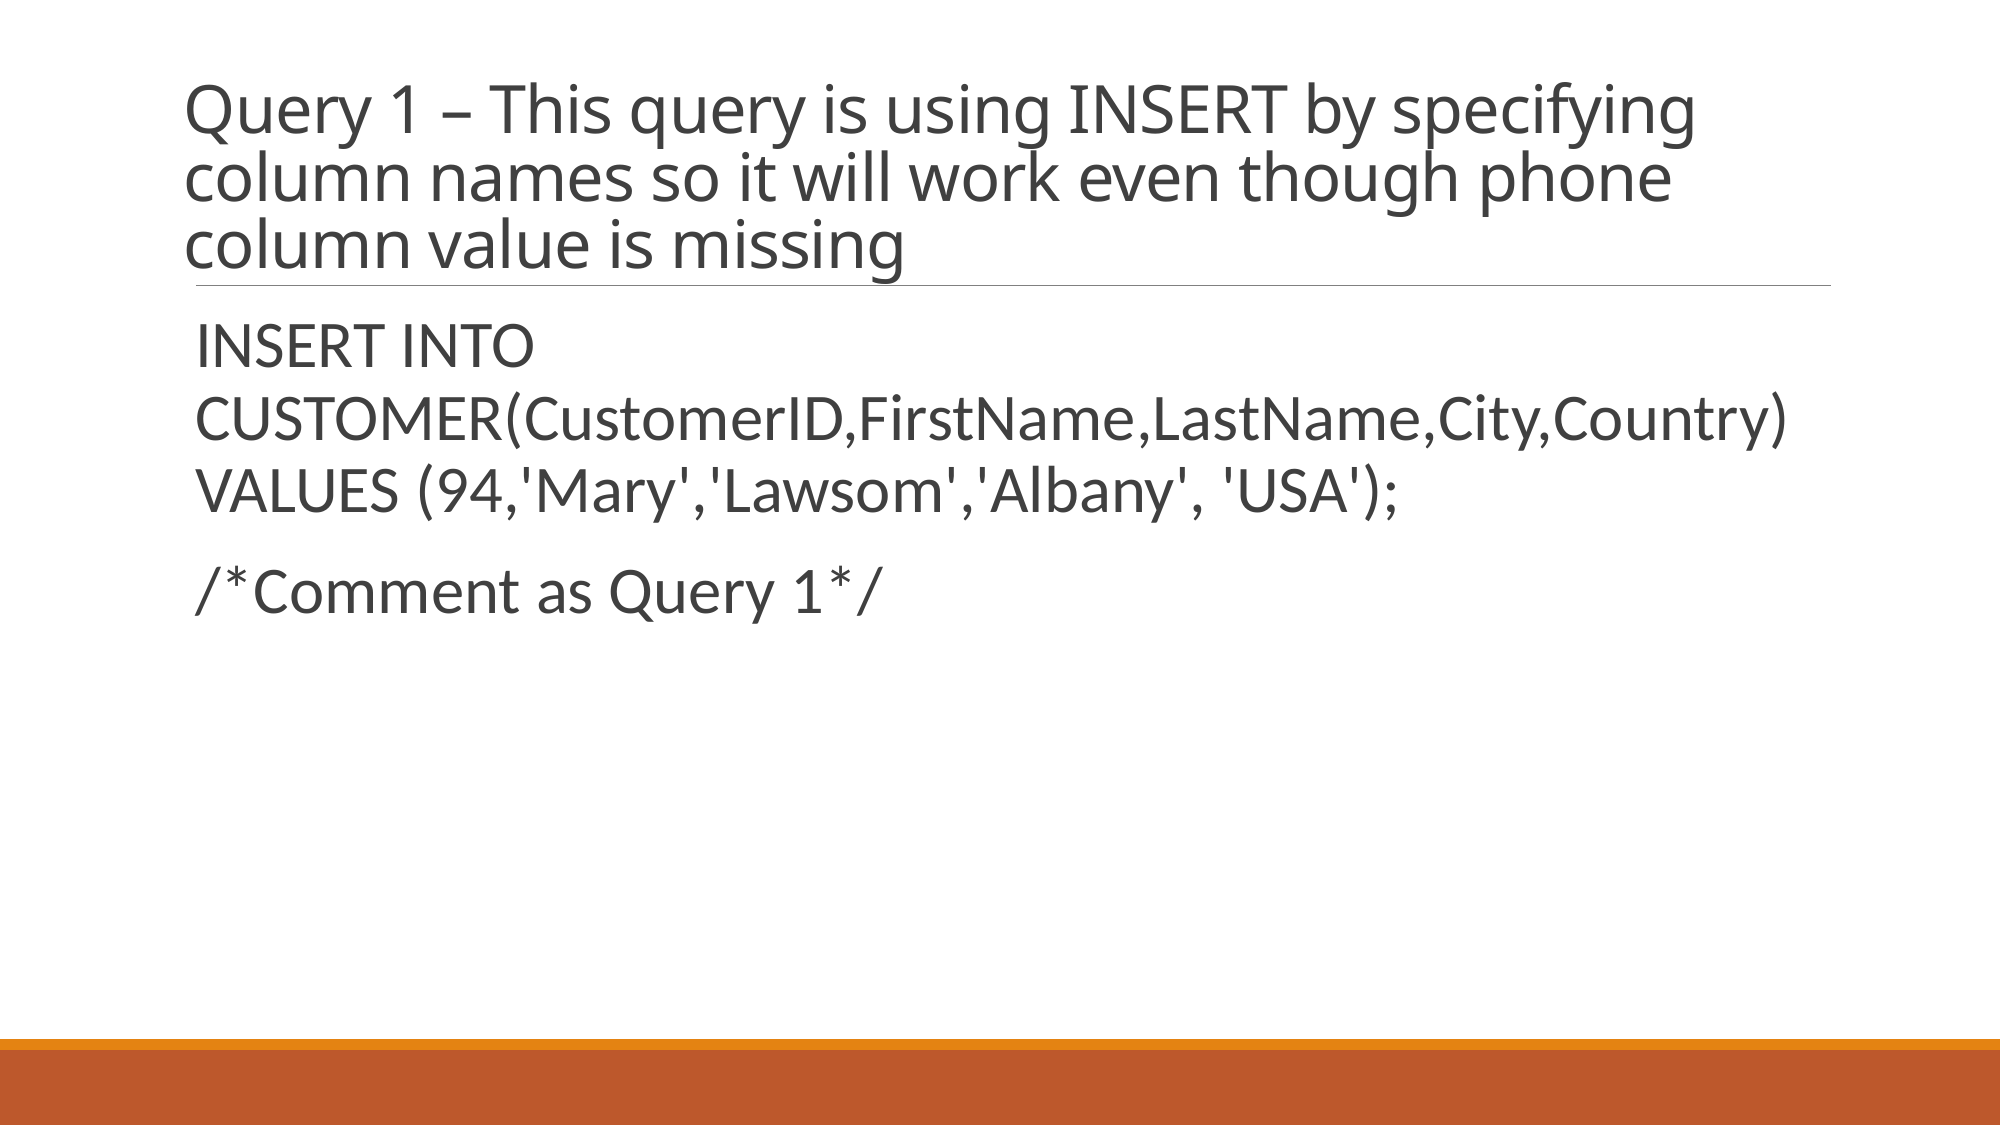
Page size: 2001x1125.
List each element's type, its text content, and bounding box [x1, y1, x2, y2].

title Query 1 – This query is using INSERT by specifying column names so it will work even though phone column value is missing [168, 52, 1819, 291]
list INSERT INTO CUSTOMER(CustomerID,FirstName,LastName,City,Country) VALUES (94,'Mary','Lawsom','Albany', 'USA'); /*Comment as Query 1*/ [180, 302, 1830, 963]
